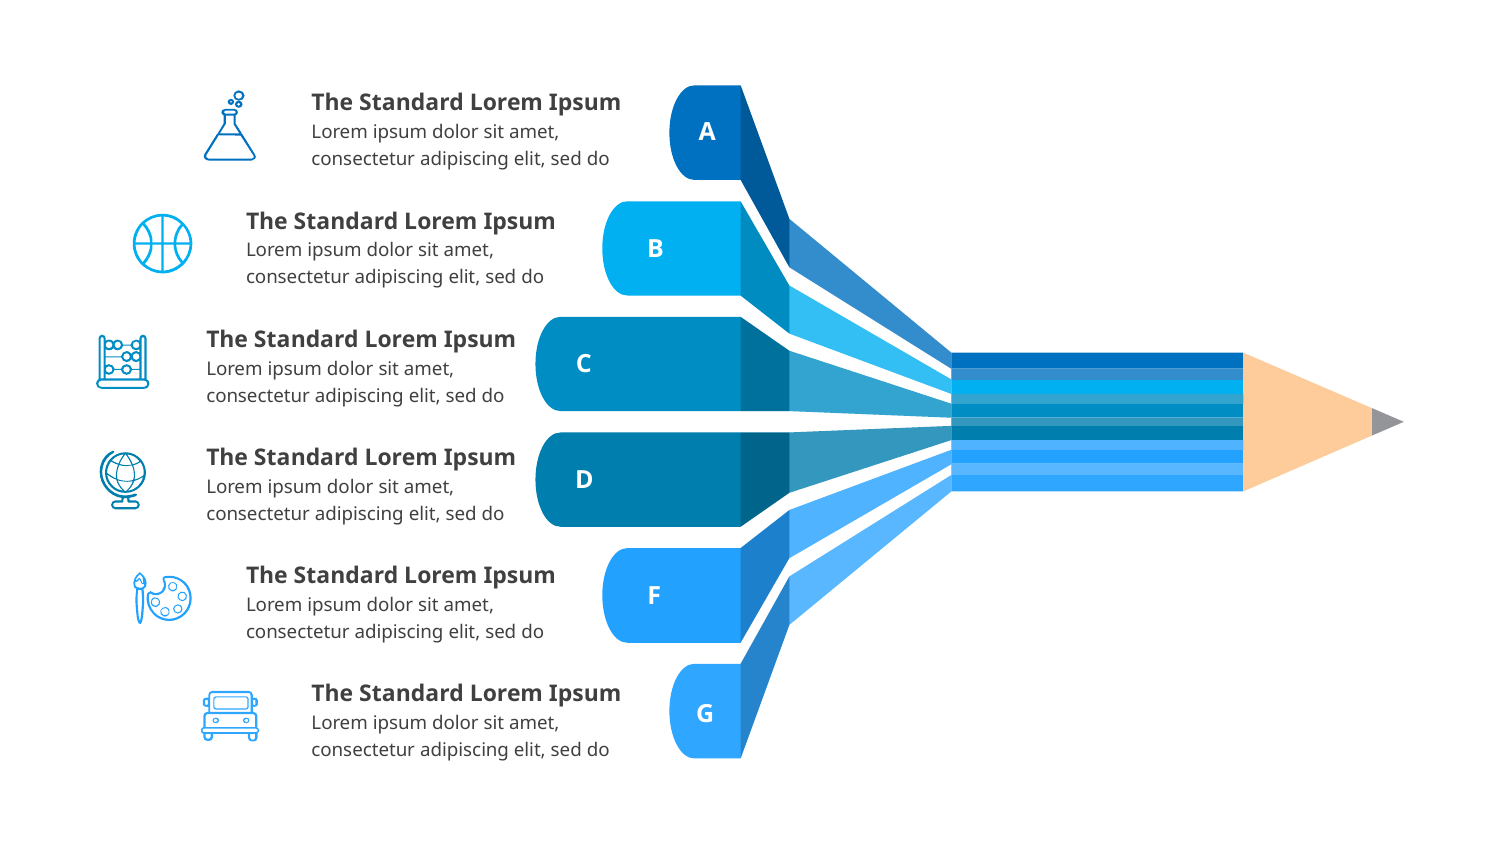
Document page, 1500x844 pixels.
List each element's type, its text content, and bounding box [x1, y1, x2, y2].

text_box The Standard Lorem Ipsum Lorem ipsum dolor sit amet, consectetur adipiscing elit, sed do [311, 82, 638, 170]
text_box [794, 218, 952, 626]
text_box [602, 201, 735, 296]
text_box [96, 334, 150, 389]
text_box [602, 548, 735, 643]
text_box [740, 85, 790, 759]
text_box The Standard Lorem Ipsum Lorem ipsum dolor sit amet, consectetur adipiscing elit, sed do [206, 436, 532, 524]
text_box [669, 85, 738, 180]
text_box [99, 450, 147, 510]
text_box The Standard Lorem Ipsum Lorem ipsum dolor sit amet, consectetur adipiscing elit, sed do [246, 555, 572, 643]
text_box [535, 316, 735, 412]
text_box G [676, 697, 733, 728]
text_box [132, 213, 193, 274]
text_box [535, 432, 735, 527]
text_box F [631, 579, 678, 610]
text_box The Standard Lorem Ipsum Lorem ipsum dolor sit amet, consectetur adipiscing elit, sed do [246, 200, 572, 288]
text_box The Standard Lorem Ipsum Lorem ipsum dolor sit amet, consectetur adipiscing elit, sed do [206, 318, 532, 406]
text_box C [557, 347, 611, 378]
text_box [951, 352, 1405, 492]
text_box B [628, 232, 683, 263]
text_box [203, 90, 257, 161]
text_box [669, 663, 735, 759]
text_box A [680, 115, 734, 146]
text_box The Standard Lorem Ipsum Lorem ipsum dolor sit amet, consectetur adipiscing elit, sed do [311, 673, 638, 761]
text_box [133, 571, 192, 625]
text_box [200, 690, 260, 742]
text_box D [556, 463, 613, 494]
